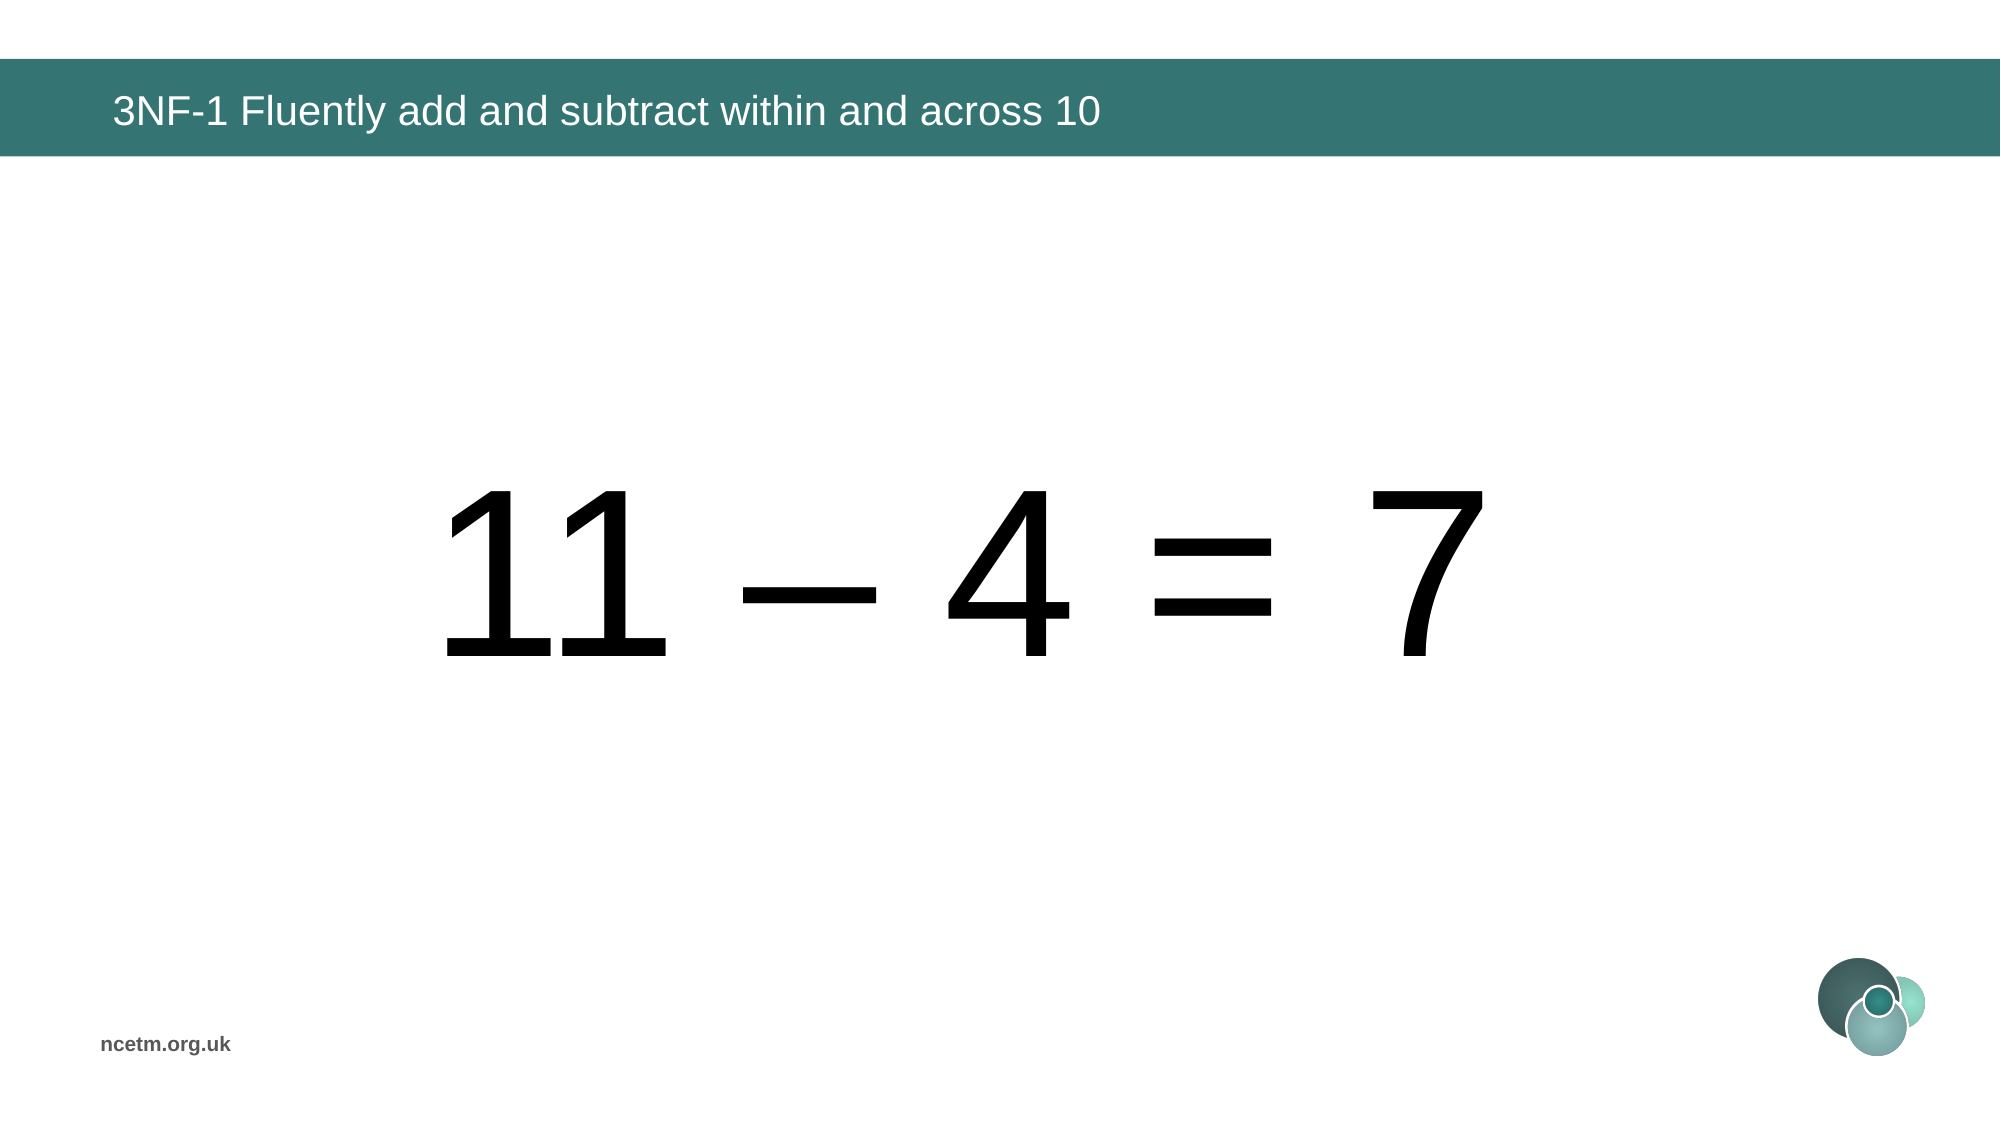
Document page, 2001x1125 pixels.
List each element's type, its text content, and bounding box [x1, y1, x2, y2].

text_box 7 [1346, 409, 1510, 712]
text_box 11 – 4 = [414, 409, 1346, 712]
picture [1818, 958, 1925, 1056]
title 3NF-1 Fluently add and subtract within and across 10 [97, 76, 1945, 147]
